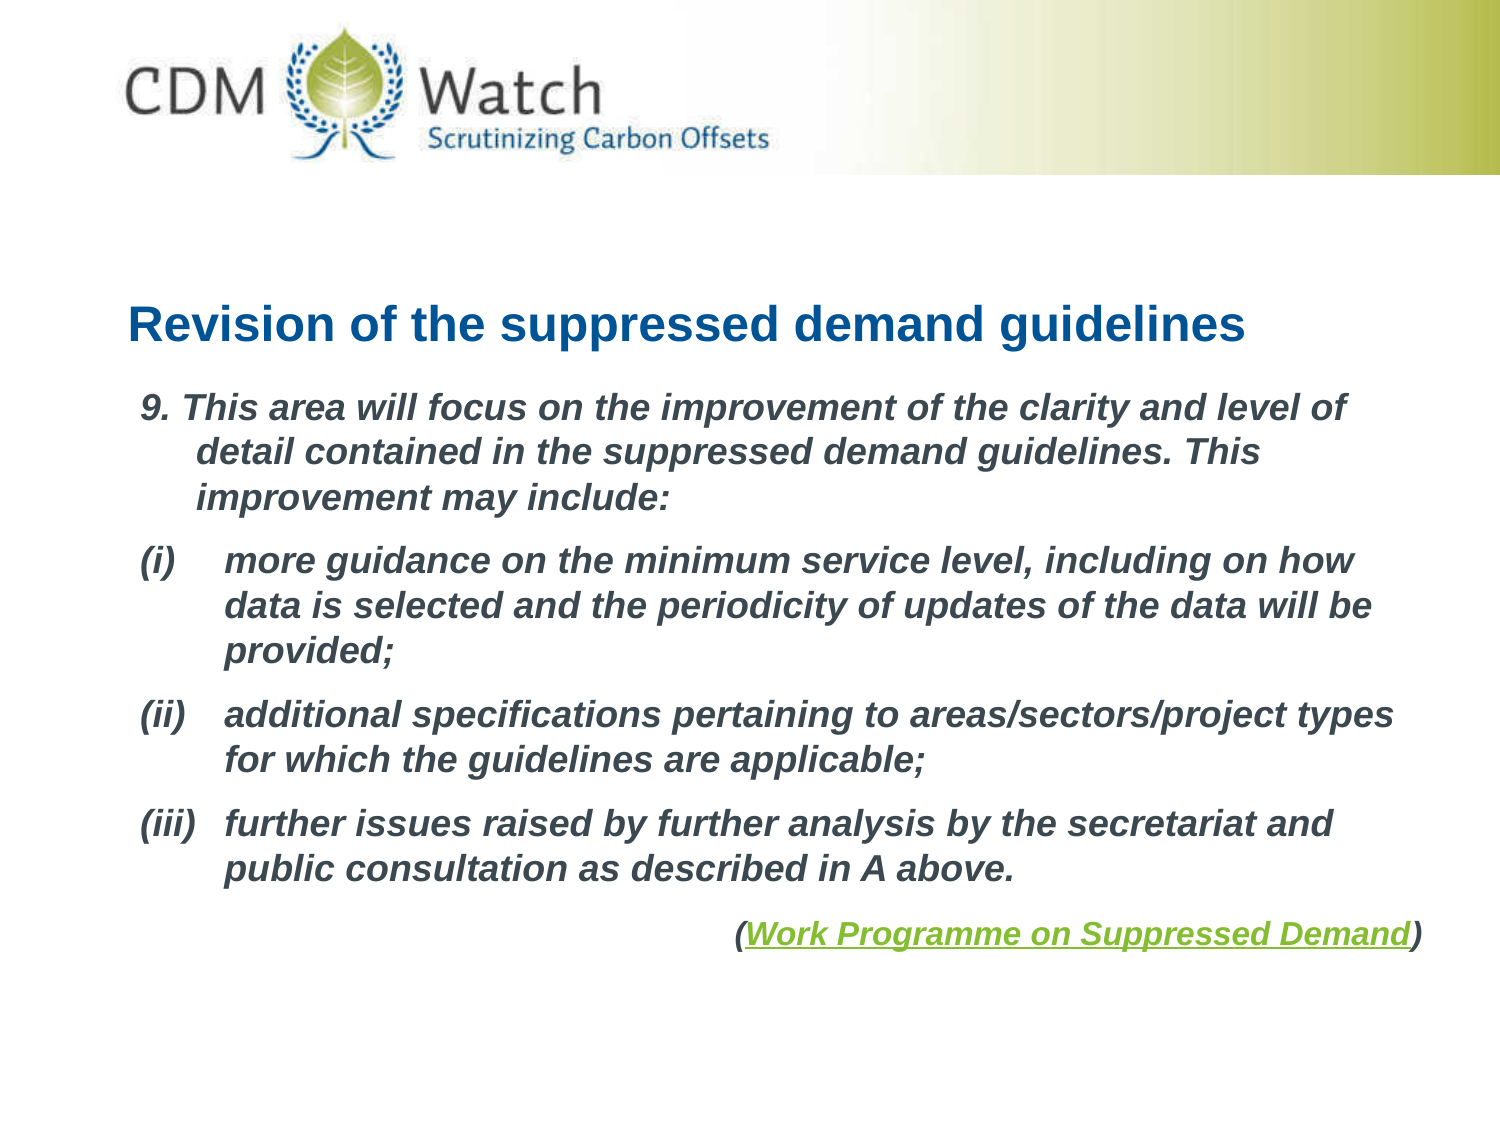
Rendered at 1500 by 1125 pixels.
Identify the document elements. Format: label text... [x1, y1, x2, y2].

subtitle 9. This area will focus on the improvement of the clarity and level of detail contained in the suppressed demand guidelines. This improvement may include: more guidance on the minimum service level, including on how data is selected and the periodicity of updates of the data will be provided; additional specifications pertaining to areas/sectors/project types for which the guidelines are applicable; further issues raised by further analysis by the secretariat and public consultation as described in A above. (Work Programme on Suppressed Demand) [124, 374, 1438, 988]
title Revision of the suppressed demand guidelines [112, 237, 1413, 407]
picture [0, 0, 1500, 175]
